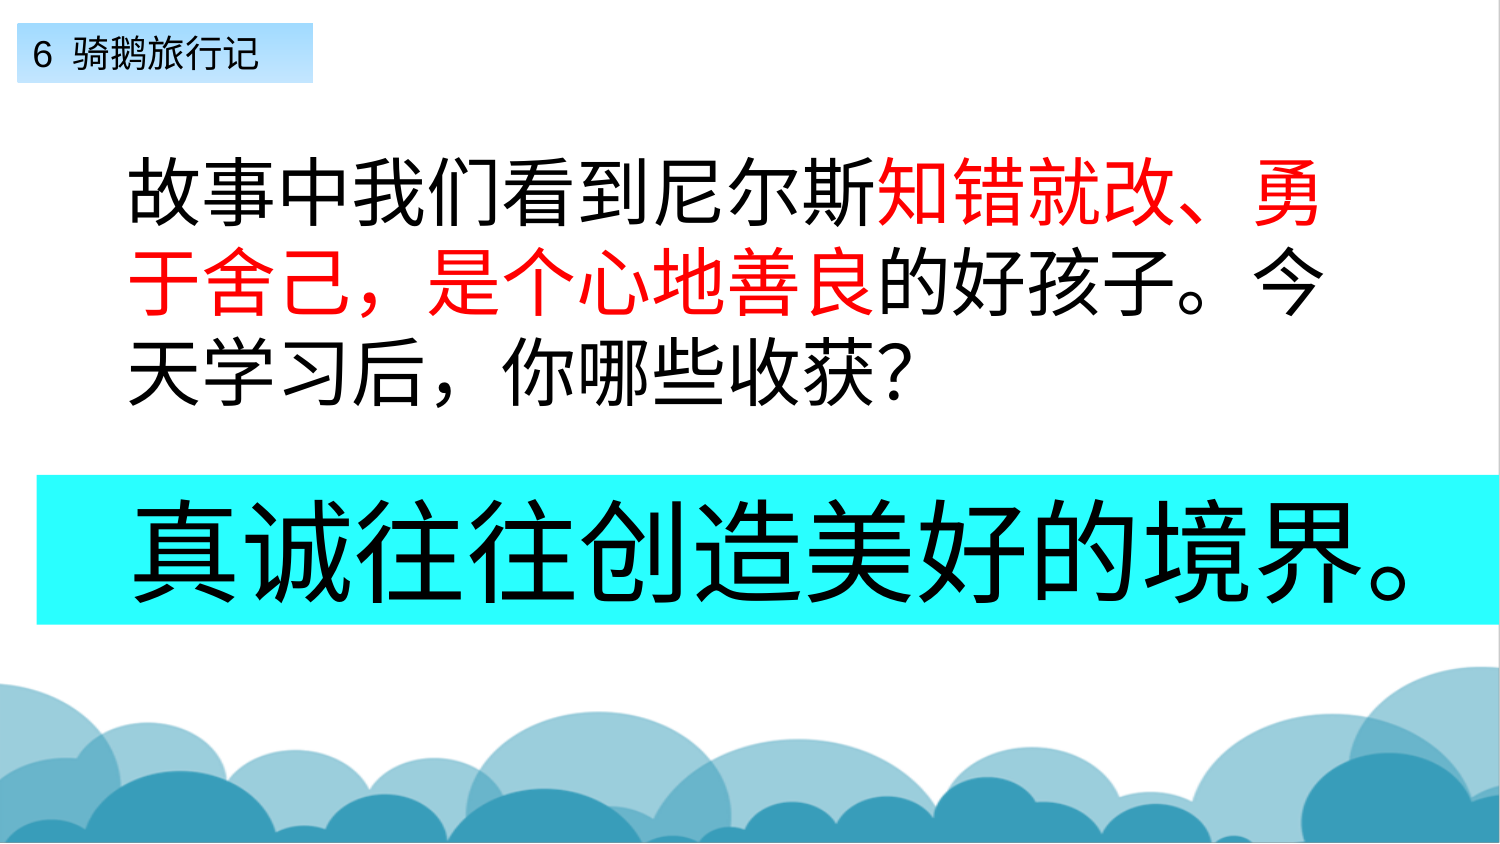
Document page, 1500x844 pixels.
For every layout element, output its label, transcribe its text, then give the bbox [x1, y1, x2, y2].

picture [0, 0, 1500, 844]
text_box 真诚往往创造美好的境界。 [36, 474, 1499, 625]
text_box 故事中我们看到尼尔斯知错就改、勇于舍己，是个心地善良的好孩子。今天学习后，你哪些收获？ [112, 138, 1365, 424]
